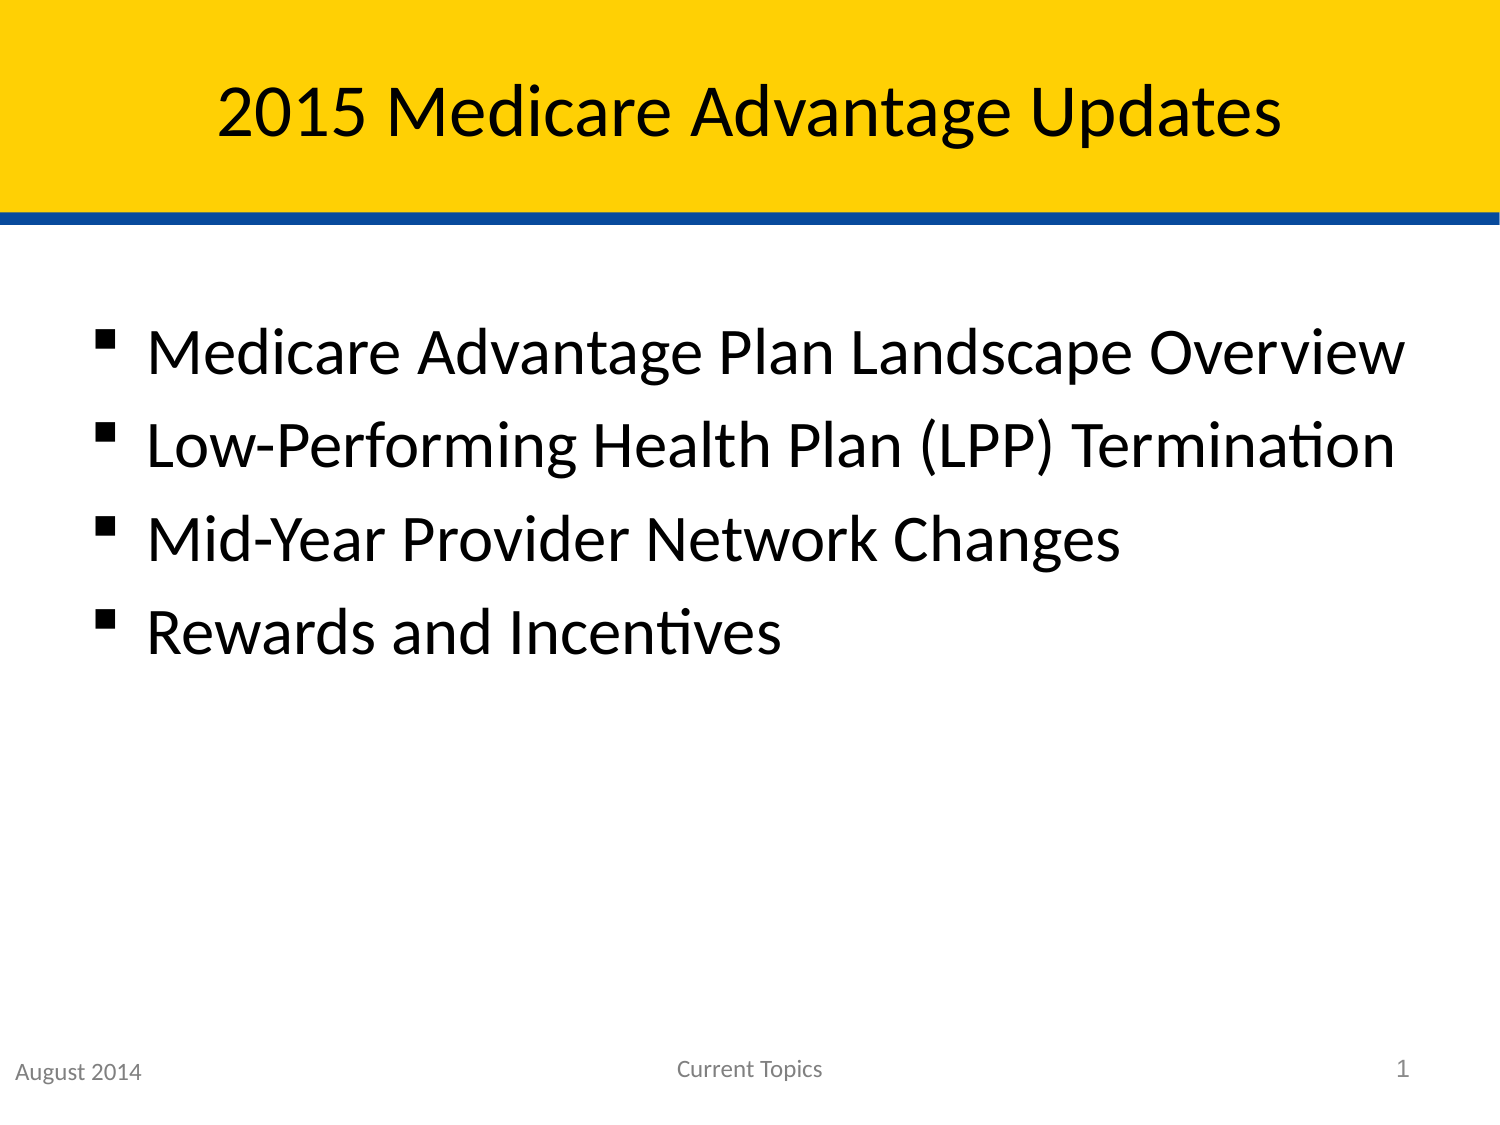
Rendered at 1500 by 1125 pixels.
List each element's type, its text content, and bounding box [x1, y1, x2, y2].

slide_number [0, 1040, 350, 1100]
list Medicare Advantage Plan Landscape Overview Low-Performing Health Plan (LPP) Termination Mid-Year Provider Network Changes Rewards and Incentives [75, 299, 1425, 1005]
title 2015 Medicare Advantage Updates [0, 0, 1500, 213]
footer Current Topics [375, 1037, 1125, 1098]
